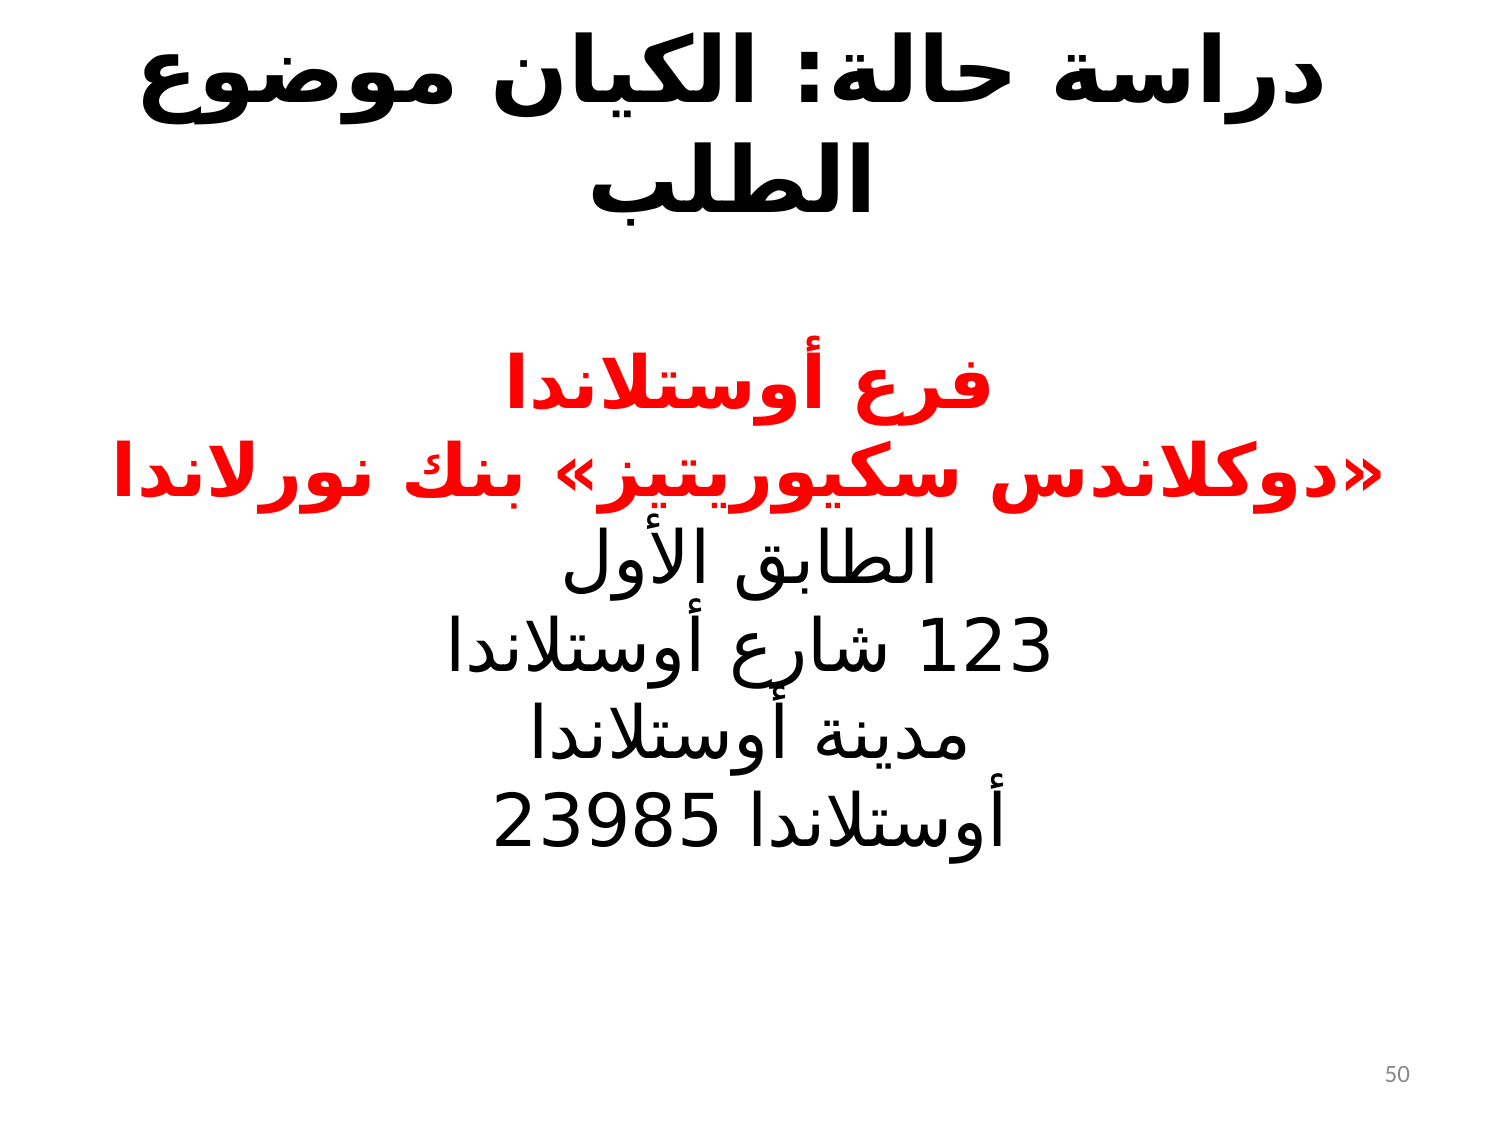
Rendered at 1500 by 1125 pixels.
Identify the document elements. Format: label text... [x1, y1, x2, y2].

slide_number 50 [1074, 1042, 1425, 1103]
title دراسة حالة: الكيان موضوع الطلب [57, 27, 1408, 216]
text_box فرع أوستلاندا «دوكلاندس سكيوريتيز» بنك نورلاندا الطابق الأول 123 شارع أوستلاندا مدينة أوستلاندا أوستلاندا 23985 [0, 328, 1500, 869]
